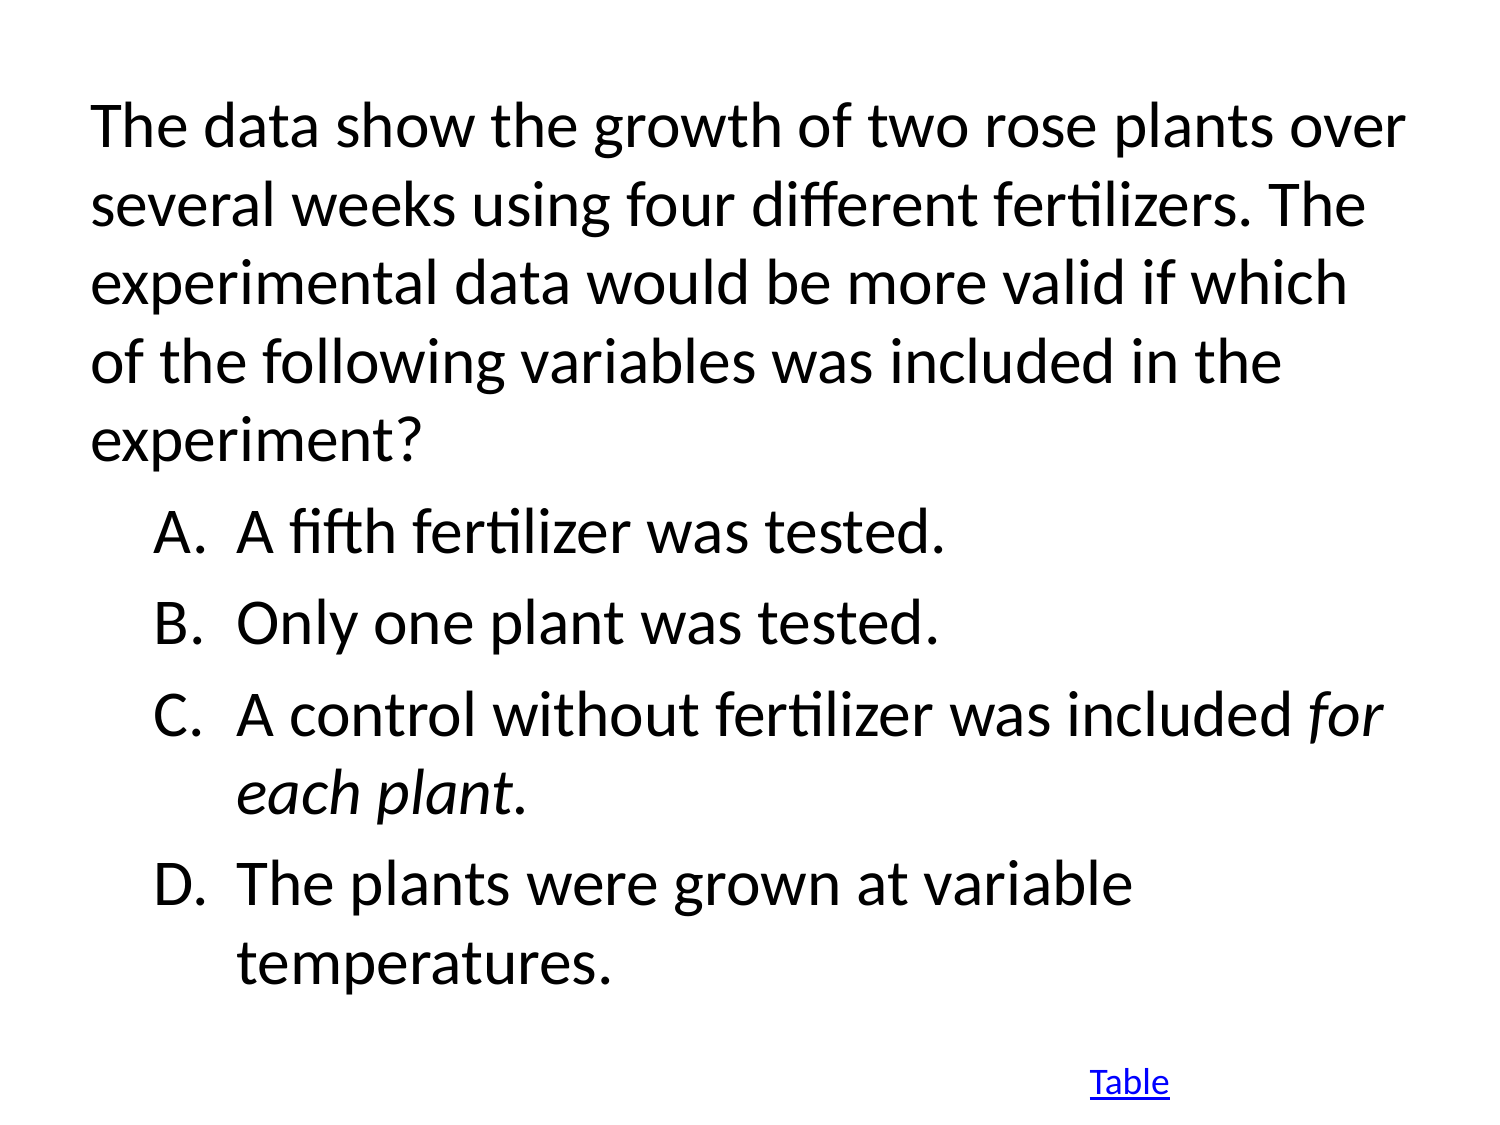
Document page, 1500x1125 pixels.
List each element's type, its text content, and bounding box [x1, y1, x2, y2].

list The data show the growth of two rose plants over several weeks using four different fertilizers. The experimental data would be more valid if which of the following variables was included in the experiment? A fifth fertilizer was tested. Only one plant was tested. A control without fertilizer was included for each plant. The plants were grown at variable temperatures. [75, 75, 1425, 1005]
text_box Table [1074, 1049, 1388, 1110]
